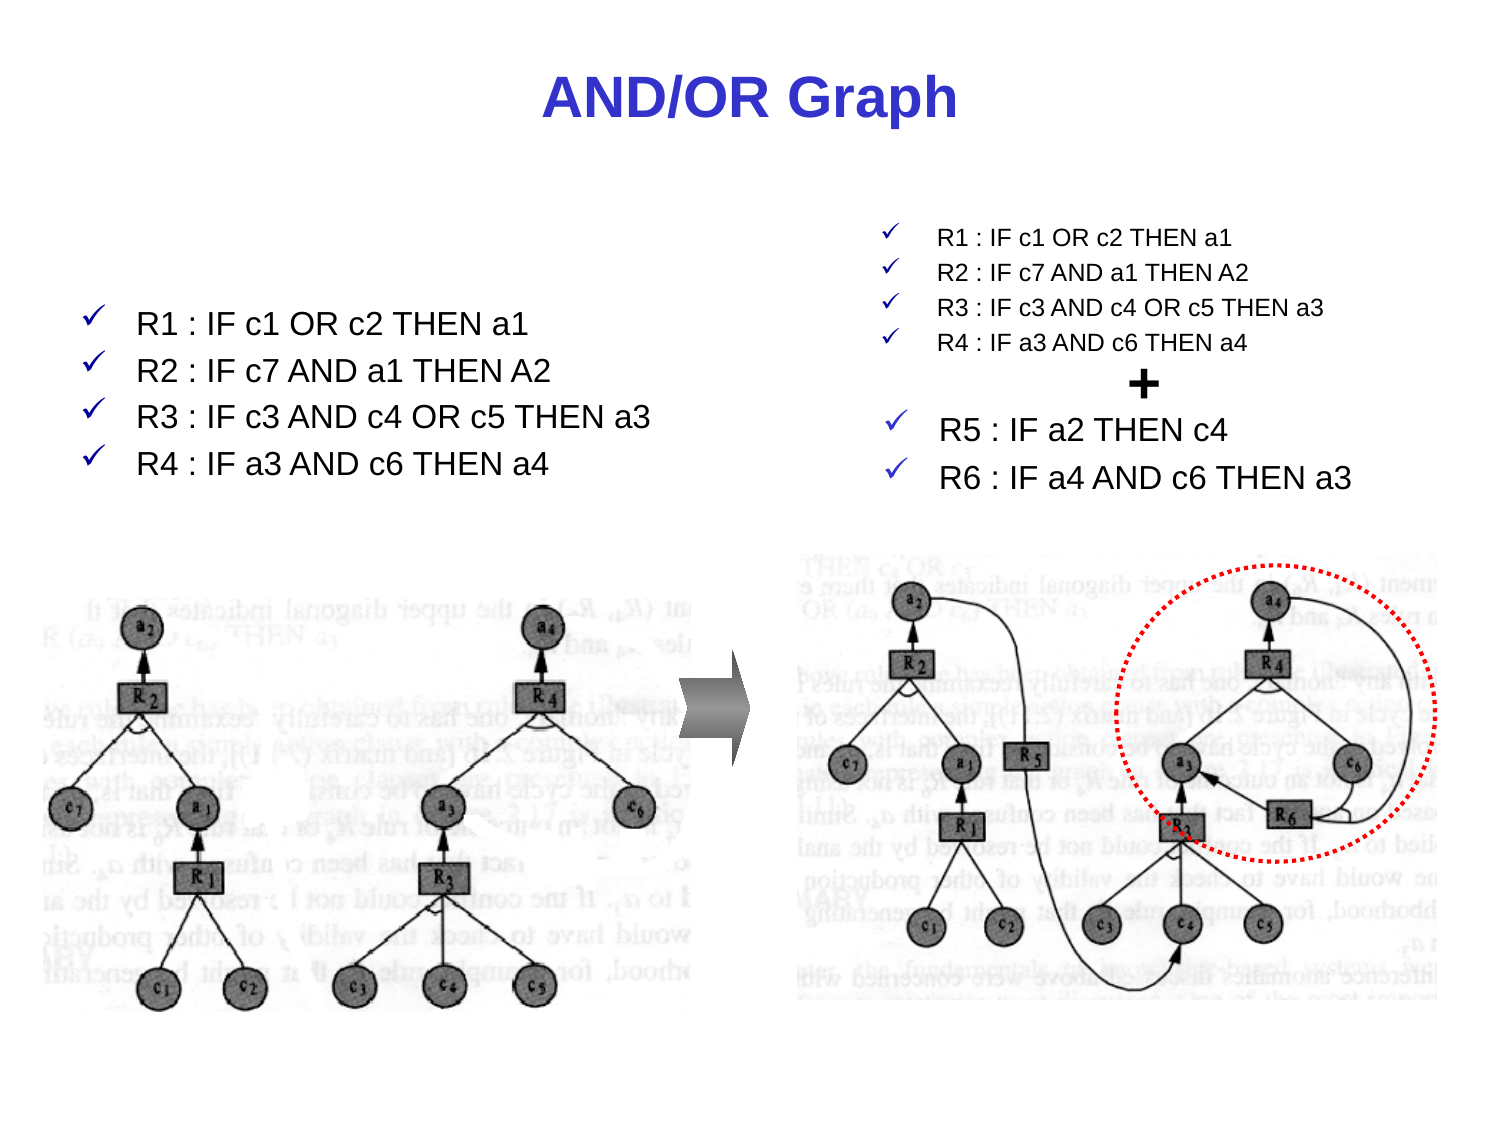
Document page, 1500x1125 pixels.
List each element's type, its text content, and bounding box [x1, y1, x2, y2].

text_box R1 : IF c1 OR c2 THEN a1 R2 : IF c7 AND a1 THEN A2 R3 : IF c3 AND c4 OR c5 THEN a3 R4 : IF a3 AND c6 THEN a4 [865, 213, 1447, 423]
text_box [696, 649, 751, 768]
text_box R5 : IF a2 THEN c4 R6 : IF a4 AND c6 THEN a3 [867, 423, 1428, 523]
text_box R1 : IF c1 OR c2 THEN a1 R2 : IF c7 AND a1 THEN A2 R3 : IF c3 AND c4 OR c5 THEN a3 R4 : IF a3 AND c6 THEN a4 [64, 294, 690, 504]
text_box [29, 585, 692, 1012]
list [796, 554, 1437, 1000]
title AND/OR Graph [62, 49, 1438, 138]
